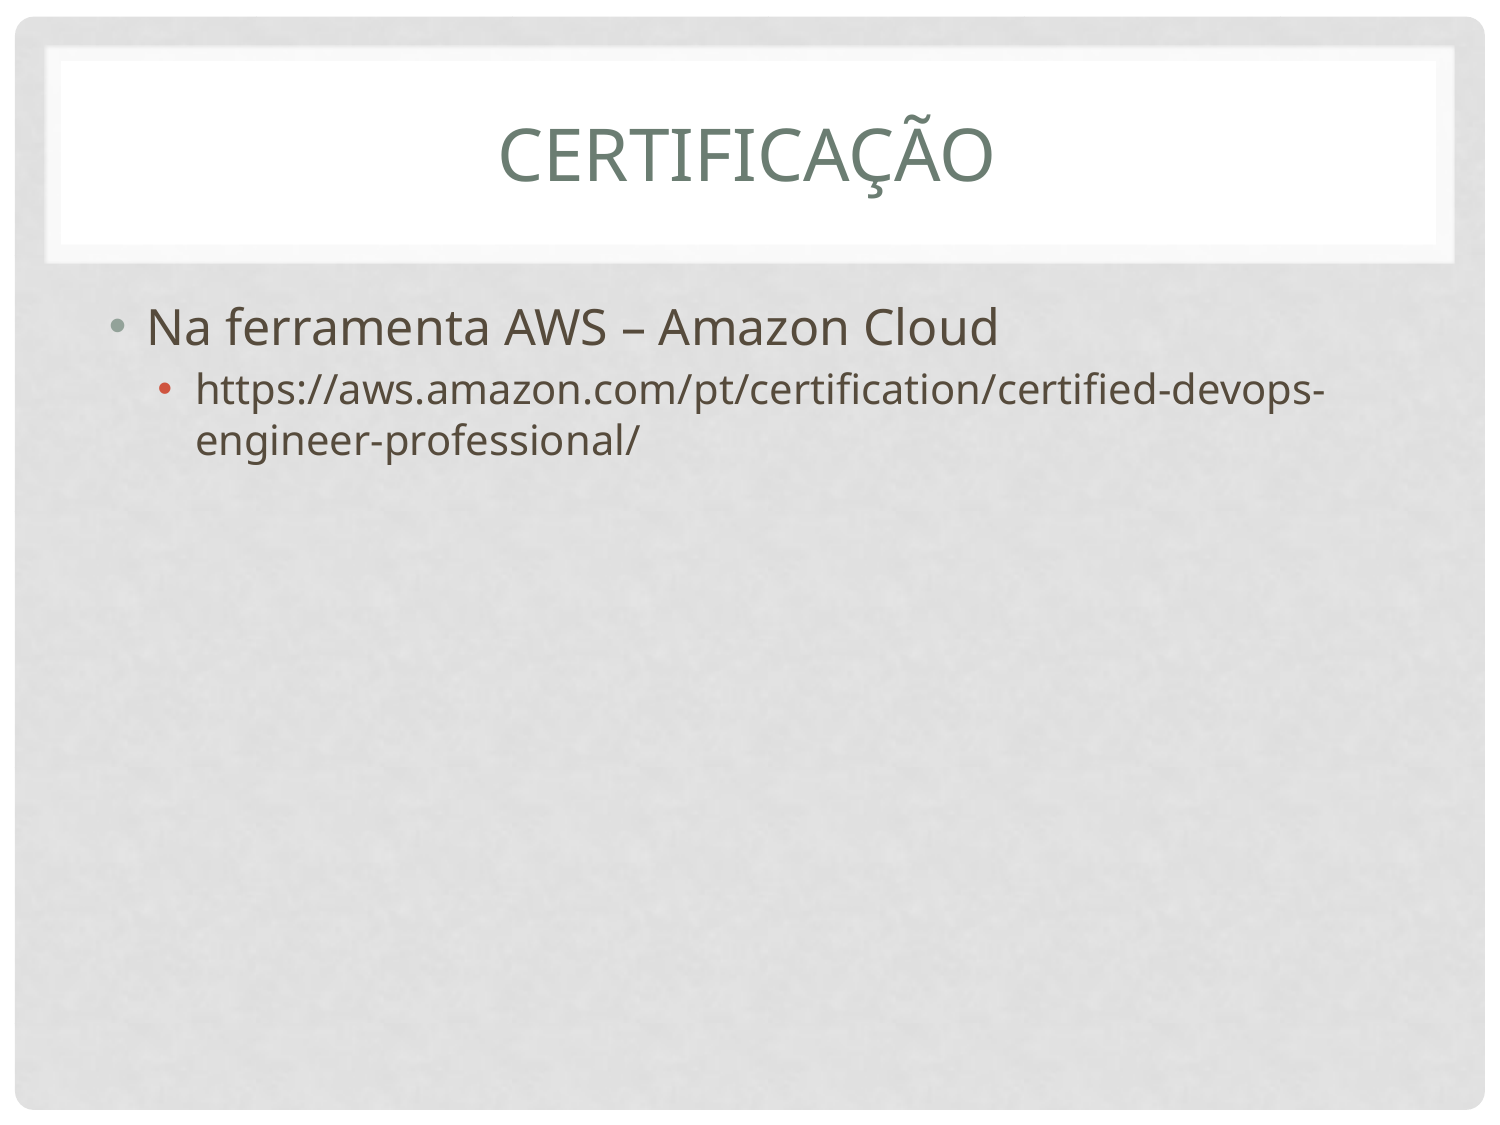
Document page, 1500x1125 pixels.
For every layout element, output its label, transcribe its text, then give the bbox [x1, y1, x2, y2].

list Na ferramenta AWS – Amazon Cloud https://aws.amazon.com/pt/certification/certified-devops-engineer-professional/ [75, 287, 1425, 1005]
title Certificação [69, 66, 1425, 238]
